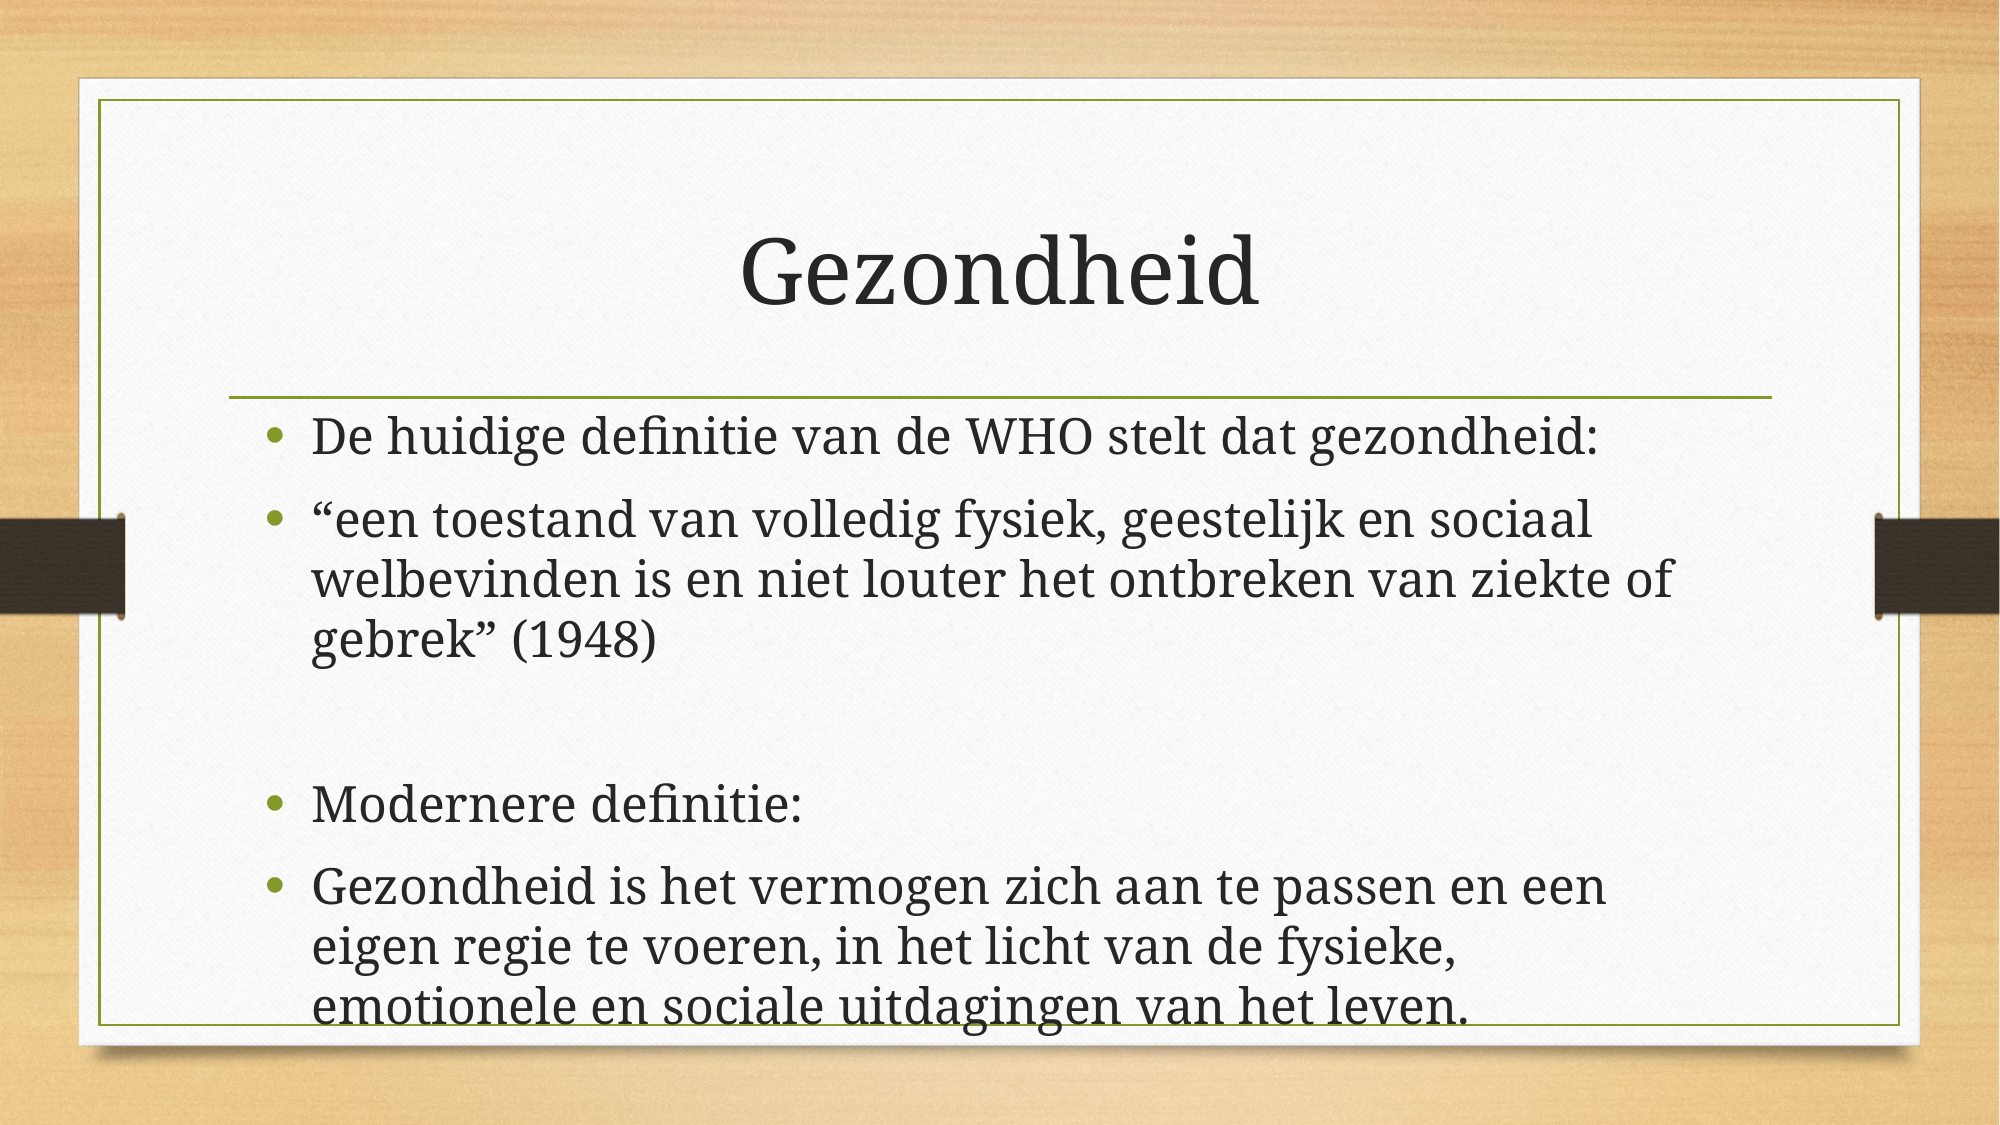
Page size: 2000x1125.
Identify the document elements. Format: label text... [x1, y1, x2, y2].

list De huidige definitie van de WHO stelt dat gezondheid: “een toestand van volledig fysiek, geestelijk en sociaal welbevinden is en niet louter het ontbreken van ziekte of gebrek” (1948) Modernere definitie: Gezondheid is het vermogen zich aan te passen en een eigen regie te voeren, in het licht van de fysieke, emotionele en sociale uitdagingen van het leven. [249, 397, 1750, 1098]
title Gezondheid [212, 161, 1787, 375]
picture [0, 0, 2000, 1125]
